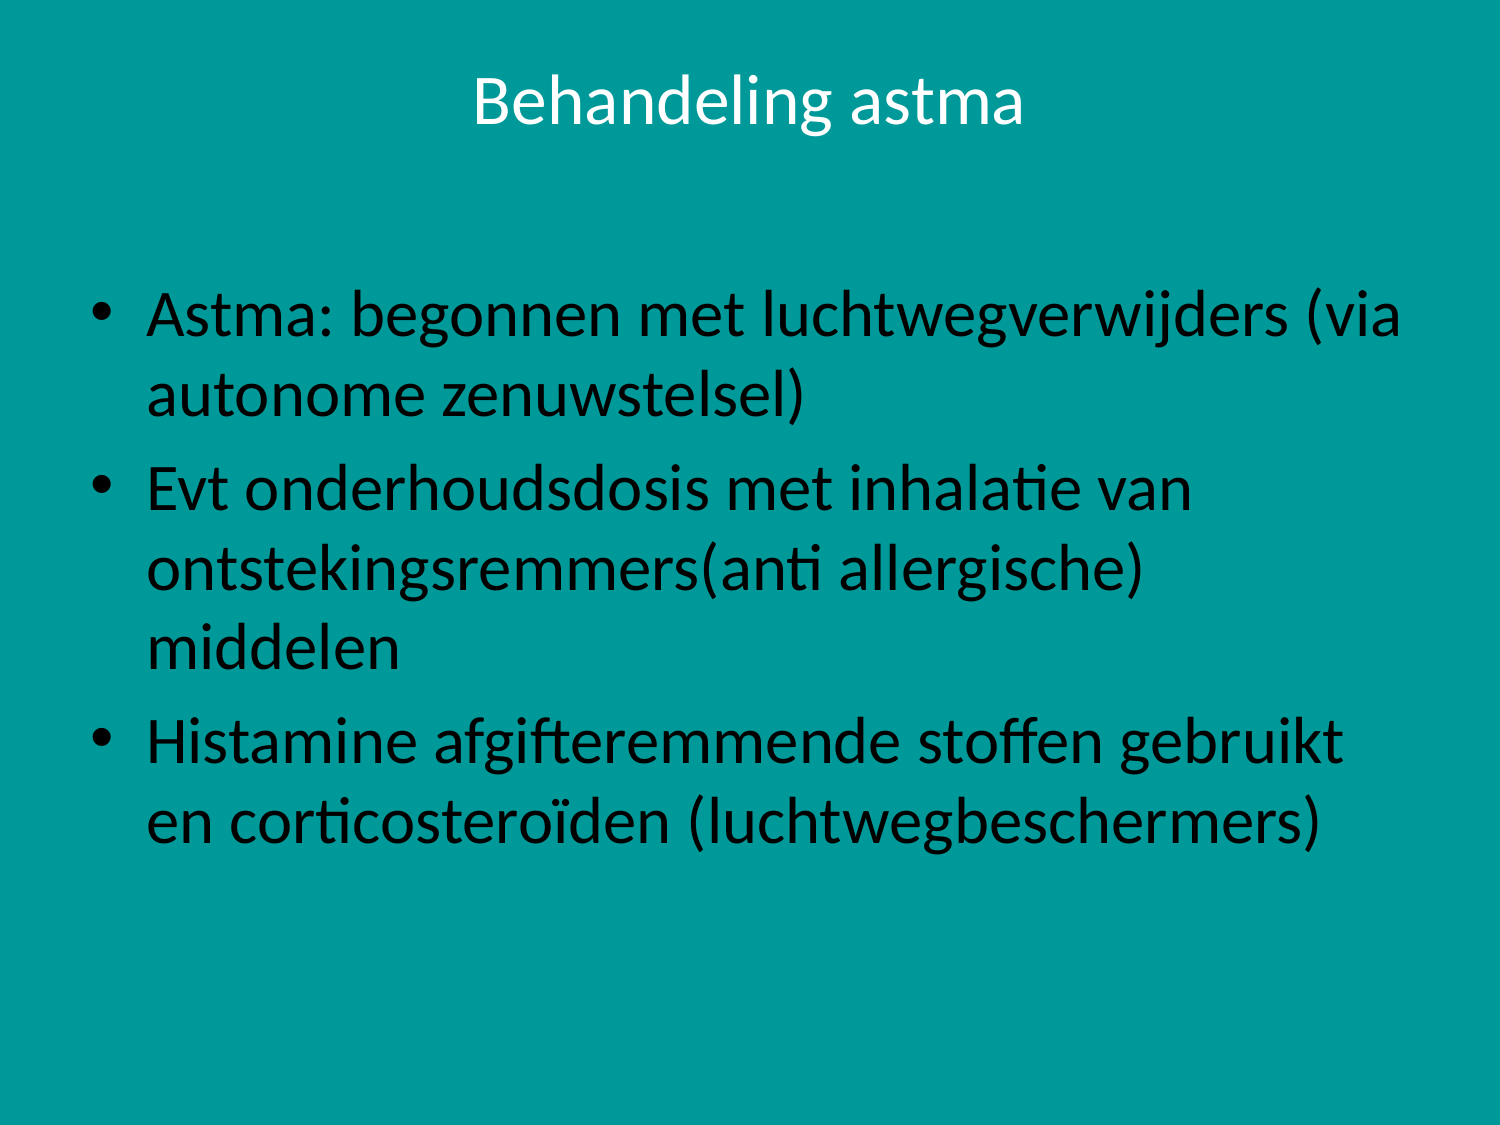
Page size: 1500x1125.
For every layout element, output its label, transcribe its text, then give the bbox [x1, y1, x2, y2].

title Behandeling astma [75, 45, 1425, 233]
list Astma: begonnen met luchtwegverwijders (via autonome zenuwstelsel) Evt onderhoudsdosis met inhalatie van ontstekingsremmers(anti allergische) middelen Histamine afgifteremmende stoffen gebruikt en corticosteroïden (luchtwegbeschermers) [75, 262, 1425, 1005]
